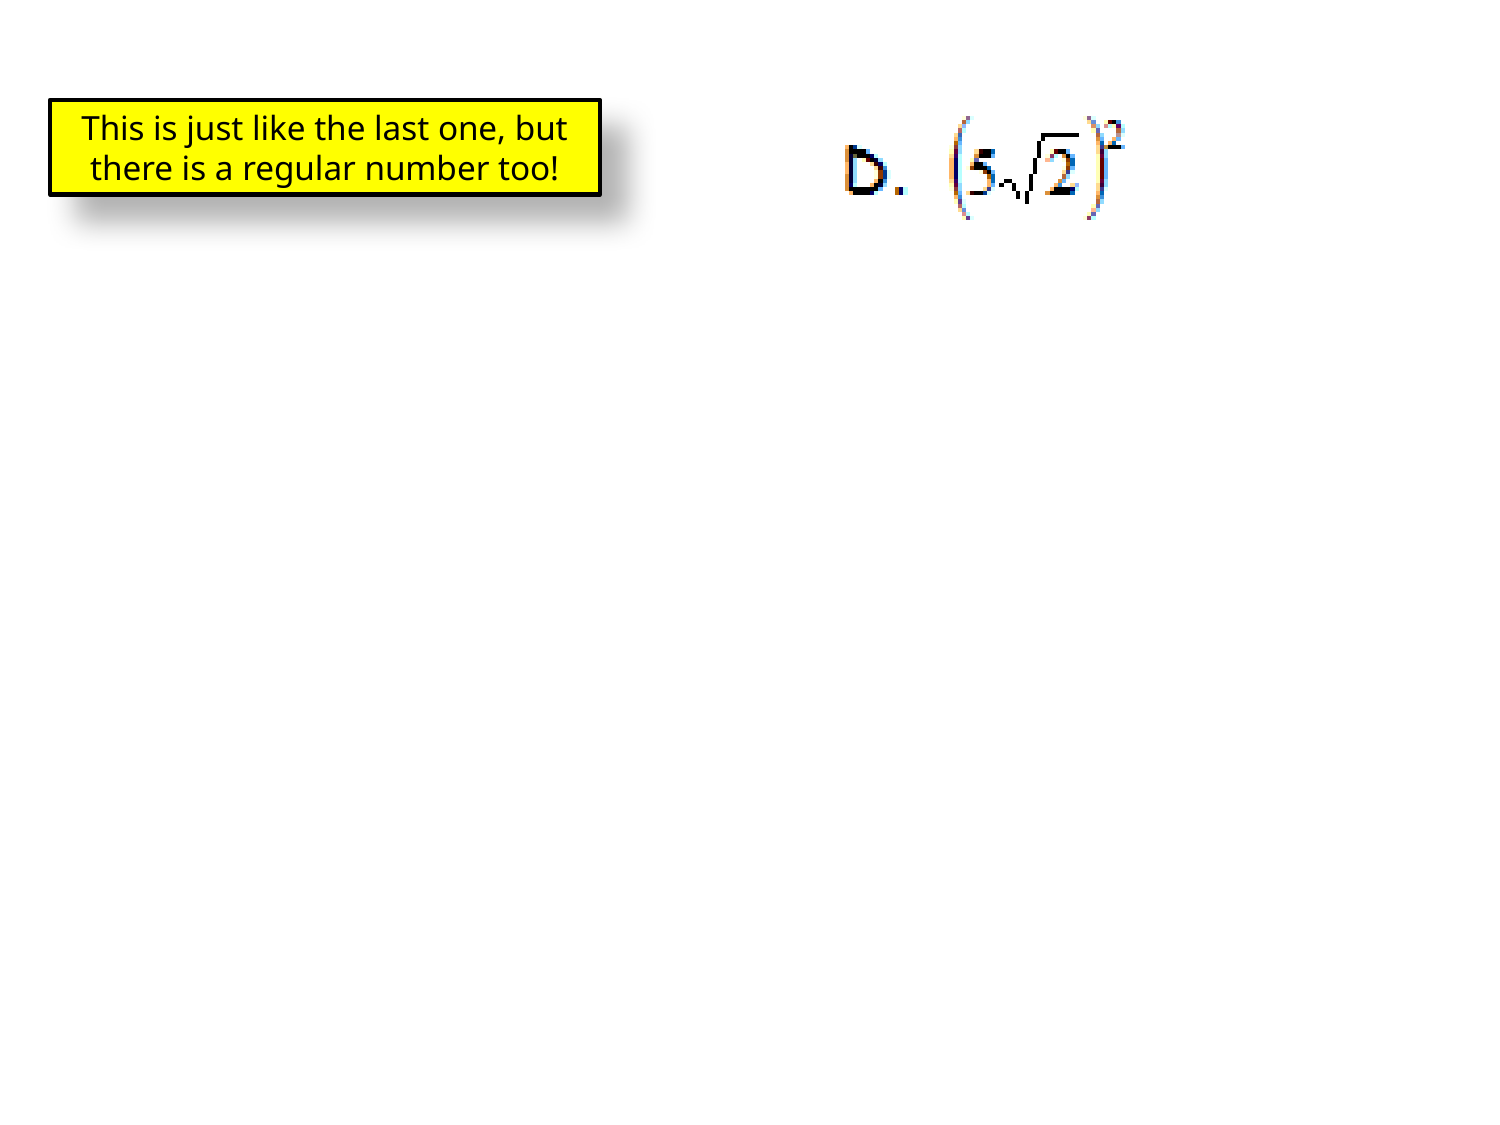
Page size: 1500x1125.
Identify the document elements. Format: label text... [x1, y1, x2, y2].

picture [812, 37, 1213, 317]
text_box This is just like the last one, but there is a regular number too! [50, 99, 600, 195]
